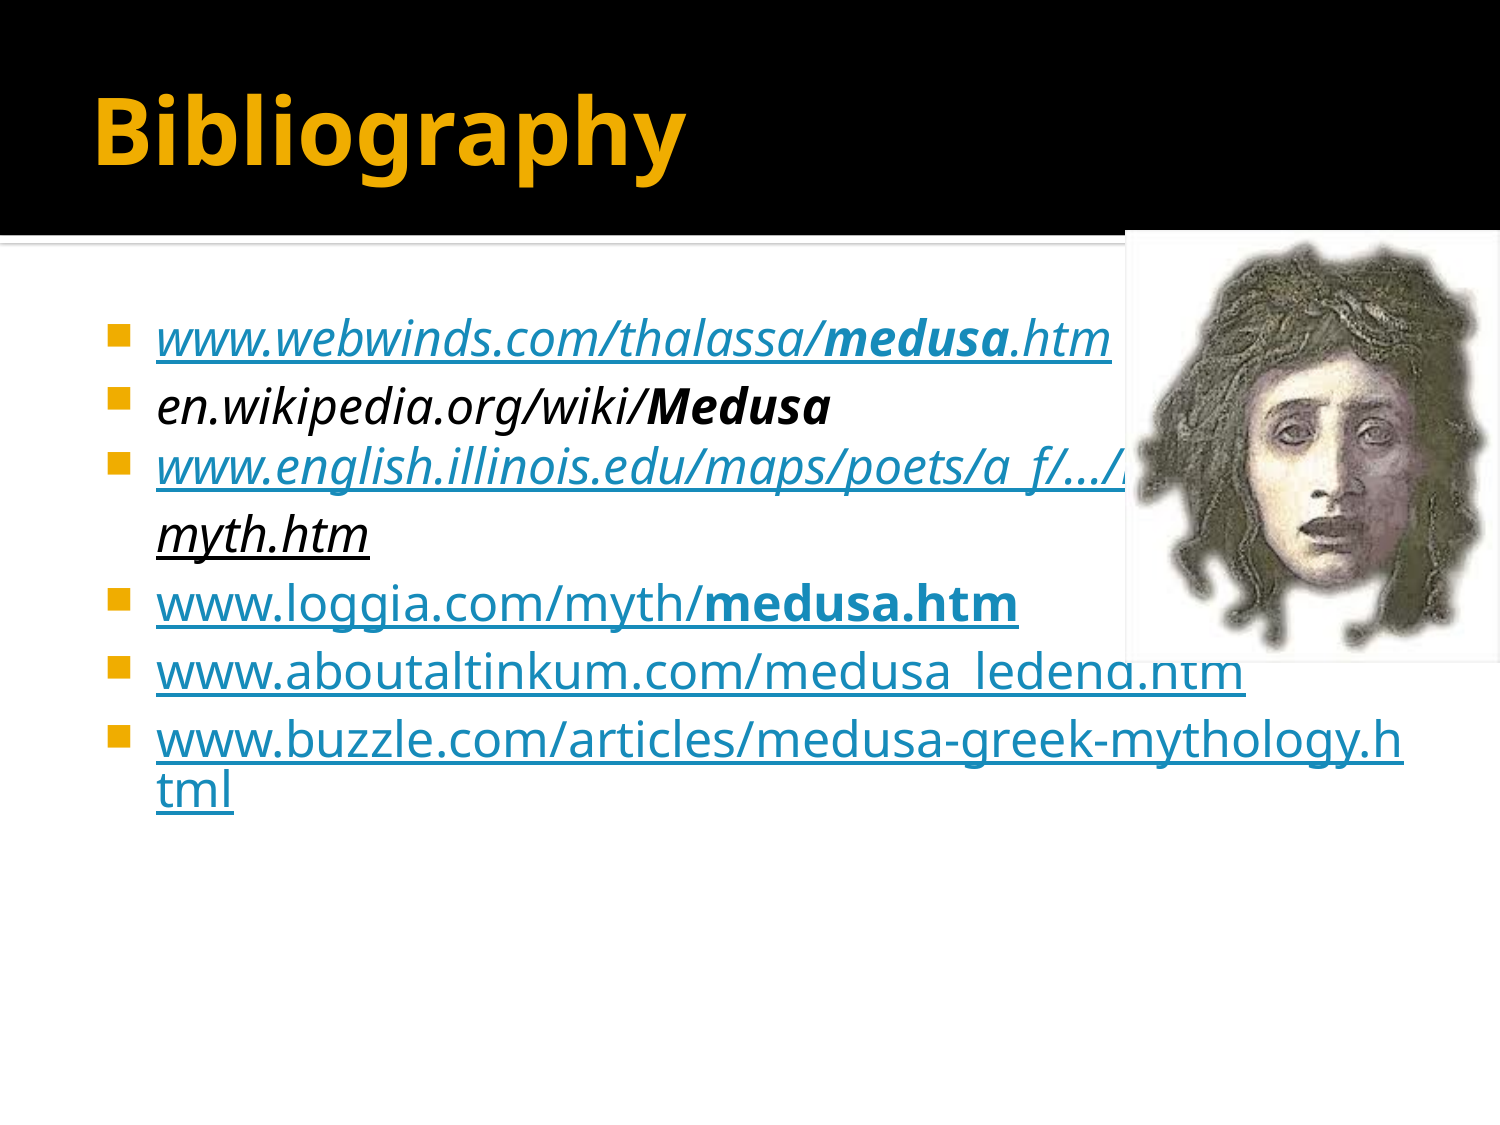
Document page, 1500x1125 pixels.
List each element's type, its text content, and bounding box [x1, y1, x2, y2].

picture [1124, 230, 1500, 663]
title Bibliography [75, 25, 1425, 231]
list www.webwinds.com/thalassa/medusa.htm en.wikipedia.org/wiki/Medusa www.english.illinois.edu/maps/poets/a_f/.../medusamyth.htm www.loggia.com/myth/medusa.htm www.aboutaltinkum.com/medusa_ledend.htm www.buzzle.com/articles/medusa-greek-mythology.html [75, 291, 1425, 1050]
